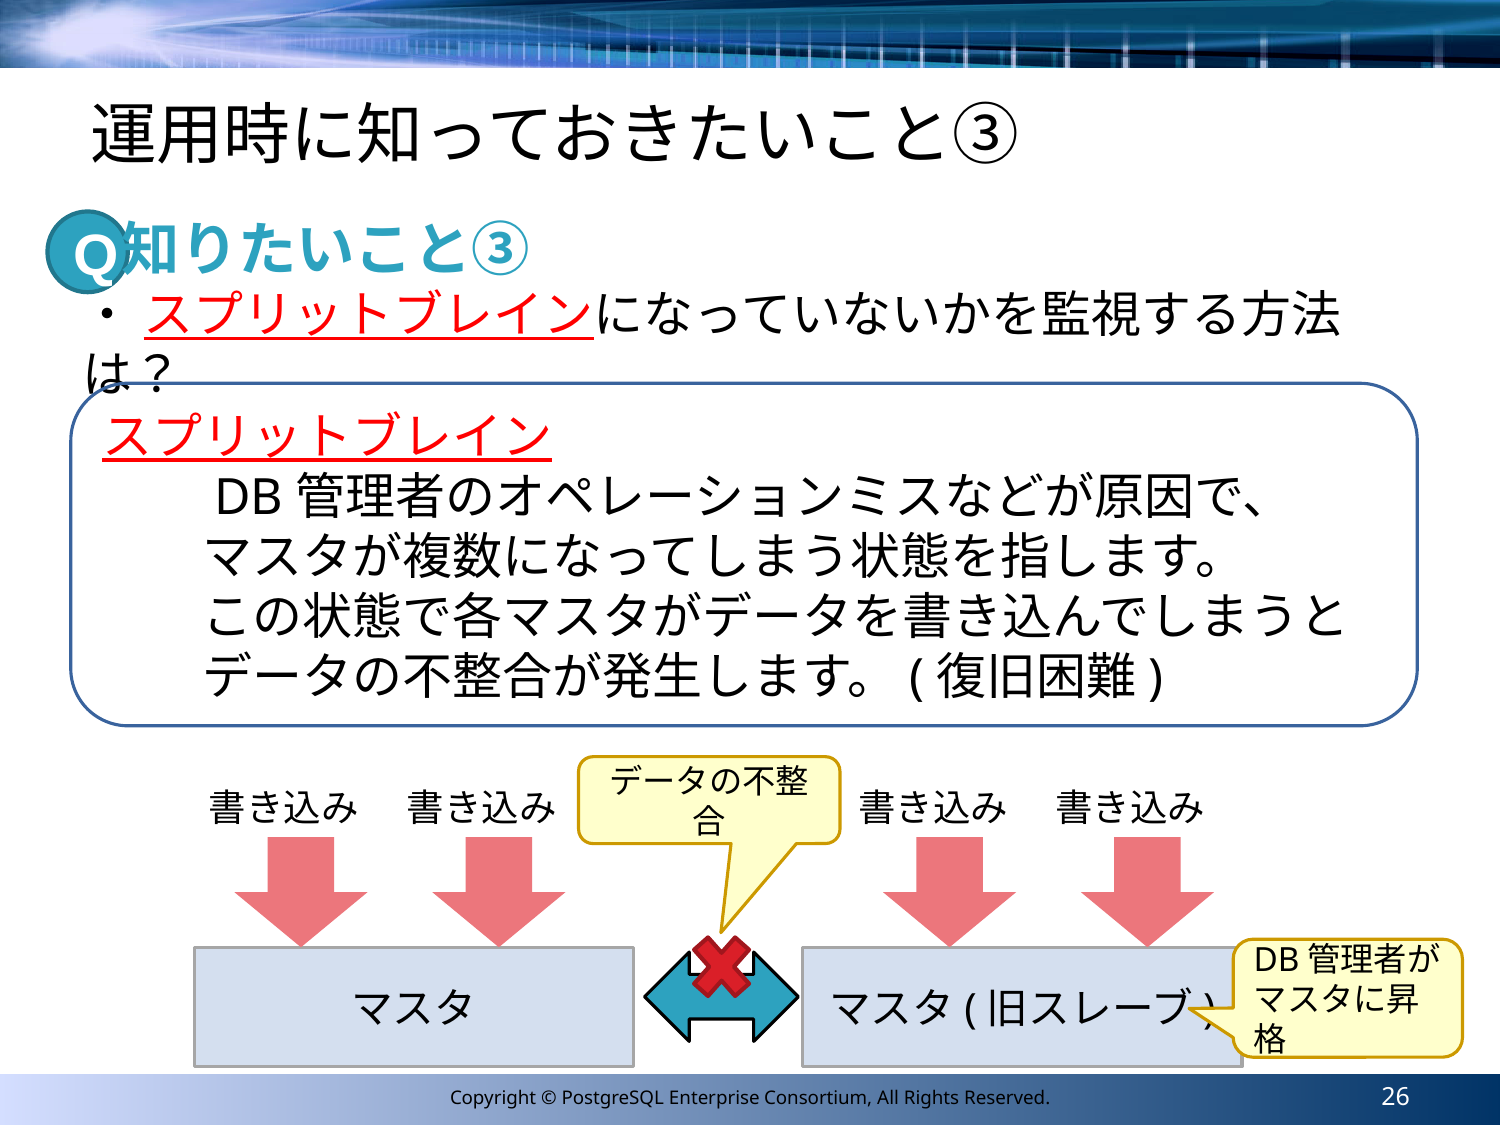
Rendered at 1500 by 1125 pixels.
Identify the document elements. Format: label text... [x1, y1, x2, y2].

text_box 書き込み [843, 776, 1040, 837]
text_box DB管理者が マスタに昇格 [1187, 937, 1465, 1060]
text_box [232, 837, 370, 949]
text_box スプリットブレイン DB管理者のオペレーションミスなどが原因で、 マスタが複数になってしまう状態を指します。 この状態で各マスタがデータを書き込んでしまうと データの不整合が発生します。(復旧困難) [68, 381, 1420, 728]
slide_number 26 [1074, 1074, 1426, 1123]
text_box マスタ [192, 946, 636, 1069]
text_box データの不整合 [576, 754, 843, 935]
text_box [692, 935, 752, 999]
text_box [642, 950, 801, 1044]
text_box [47, 204, 1367, 352]
text_box [430, 837, 568, 949]
title 運用時に知っておきたいこと③ [74, 81, 1426, 183]
text_box 書き込み [392, 776, 606, 837]
text_box [881, 837, 1019, 949]
text_box [1078, 837, 1216, 949]
text_box マスタ(旧スレーブ) [800, 946, 1244, 1069]
text_box 書き込み [194, 776, 392, 837]
picture [0, 0, 1500, 68]
text_box 書き込み [1040, 776, 1254, 837]
